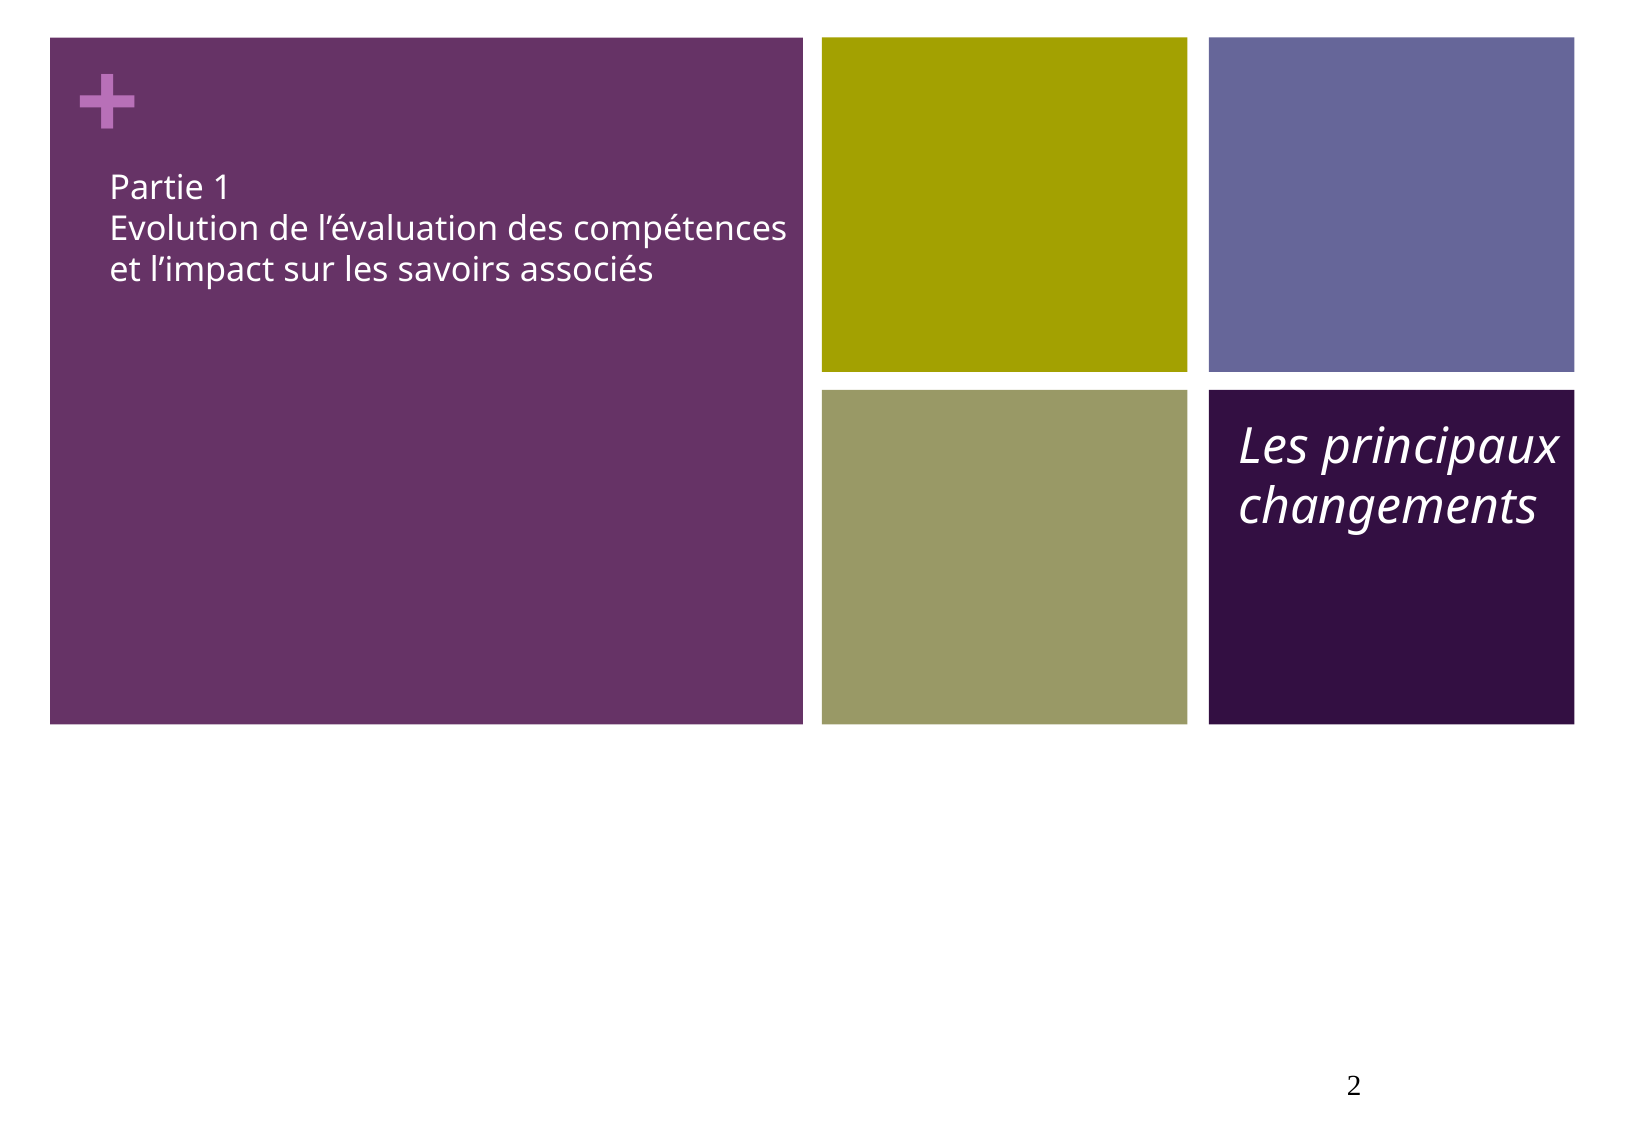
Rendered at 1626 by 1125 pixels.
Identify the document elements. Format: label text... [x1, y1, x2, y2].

footer 2 [1121, 1054, 1587, 1114]
title Partie 1 Evolution de l’évaluation des compétences et l’impact sur les savoirs associés [94, 157, 813, 312]
text_box Les principaux changements [1223, 406, 1625, 541]
